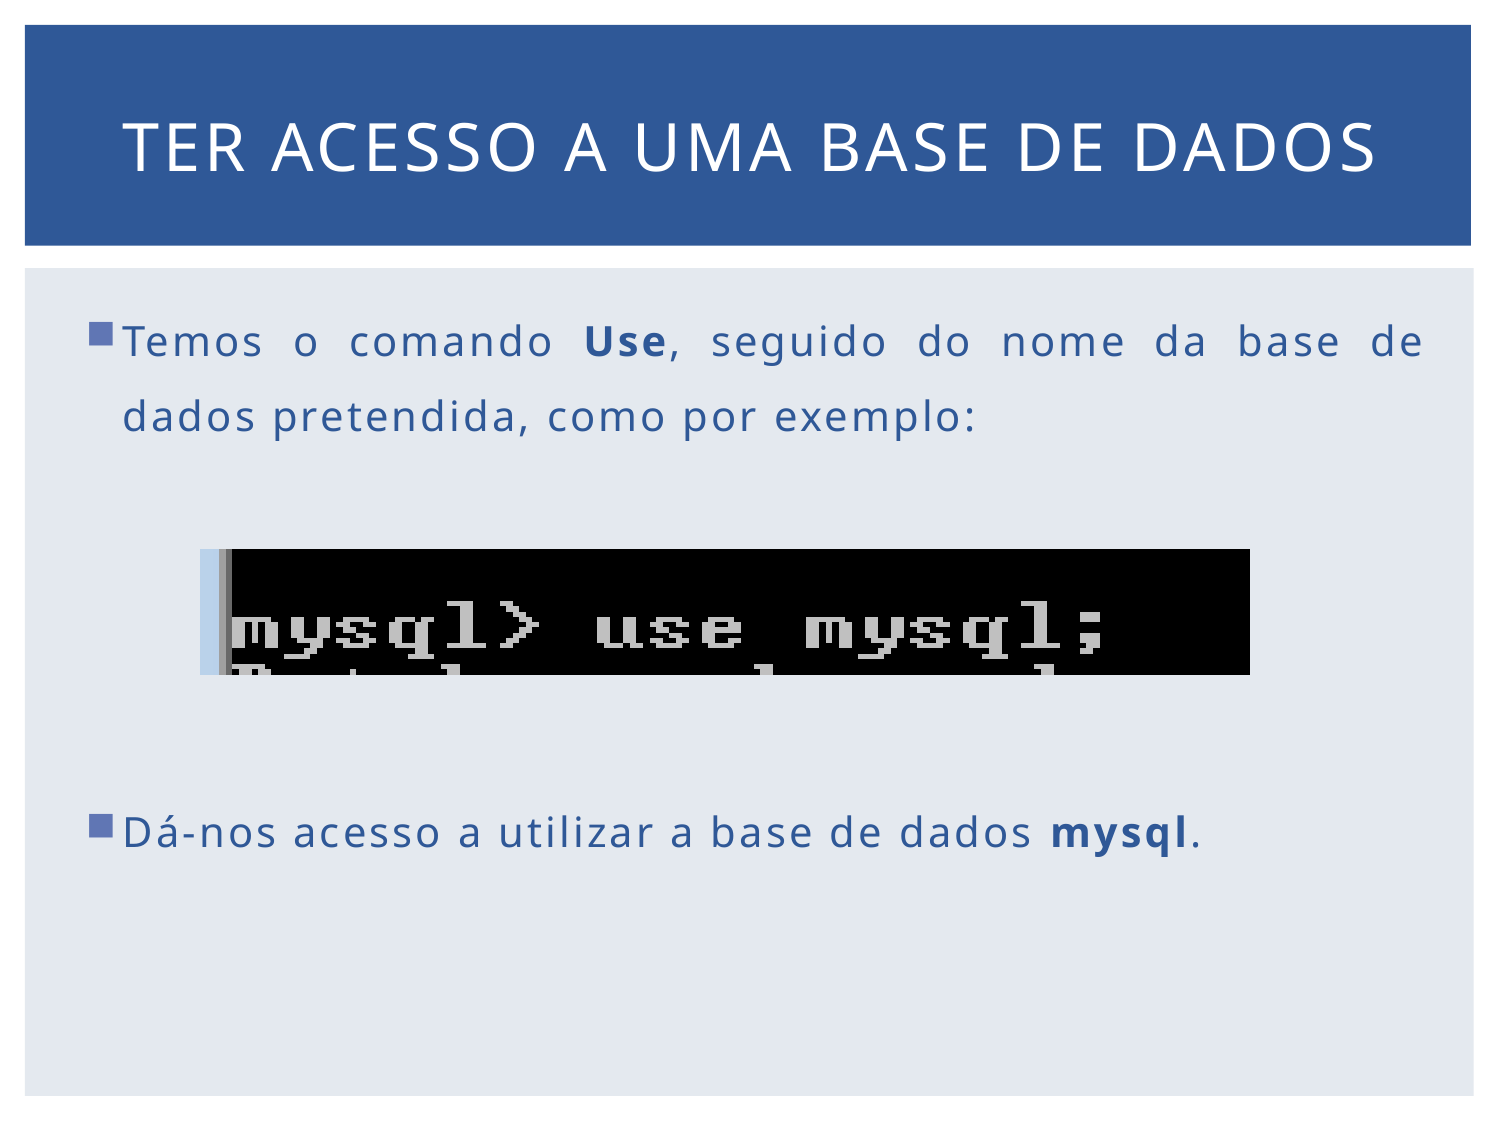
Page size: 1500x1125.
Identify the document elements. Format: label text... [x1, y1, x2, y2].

title Ter acesso a uma base de dados [62, 58, 1438, 232]
list Temos o comando Use, seguido do nome da base de dados pretendida, como por exemplo: Dá-nos acesso a utilizar a base de dados mysql. [62, 281, 1442, 1005]
picture [199, 549, 1251, 676]
